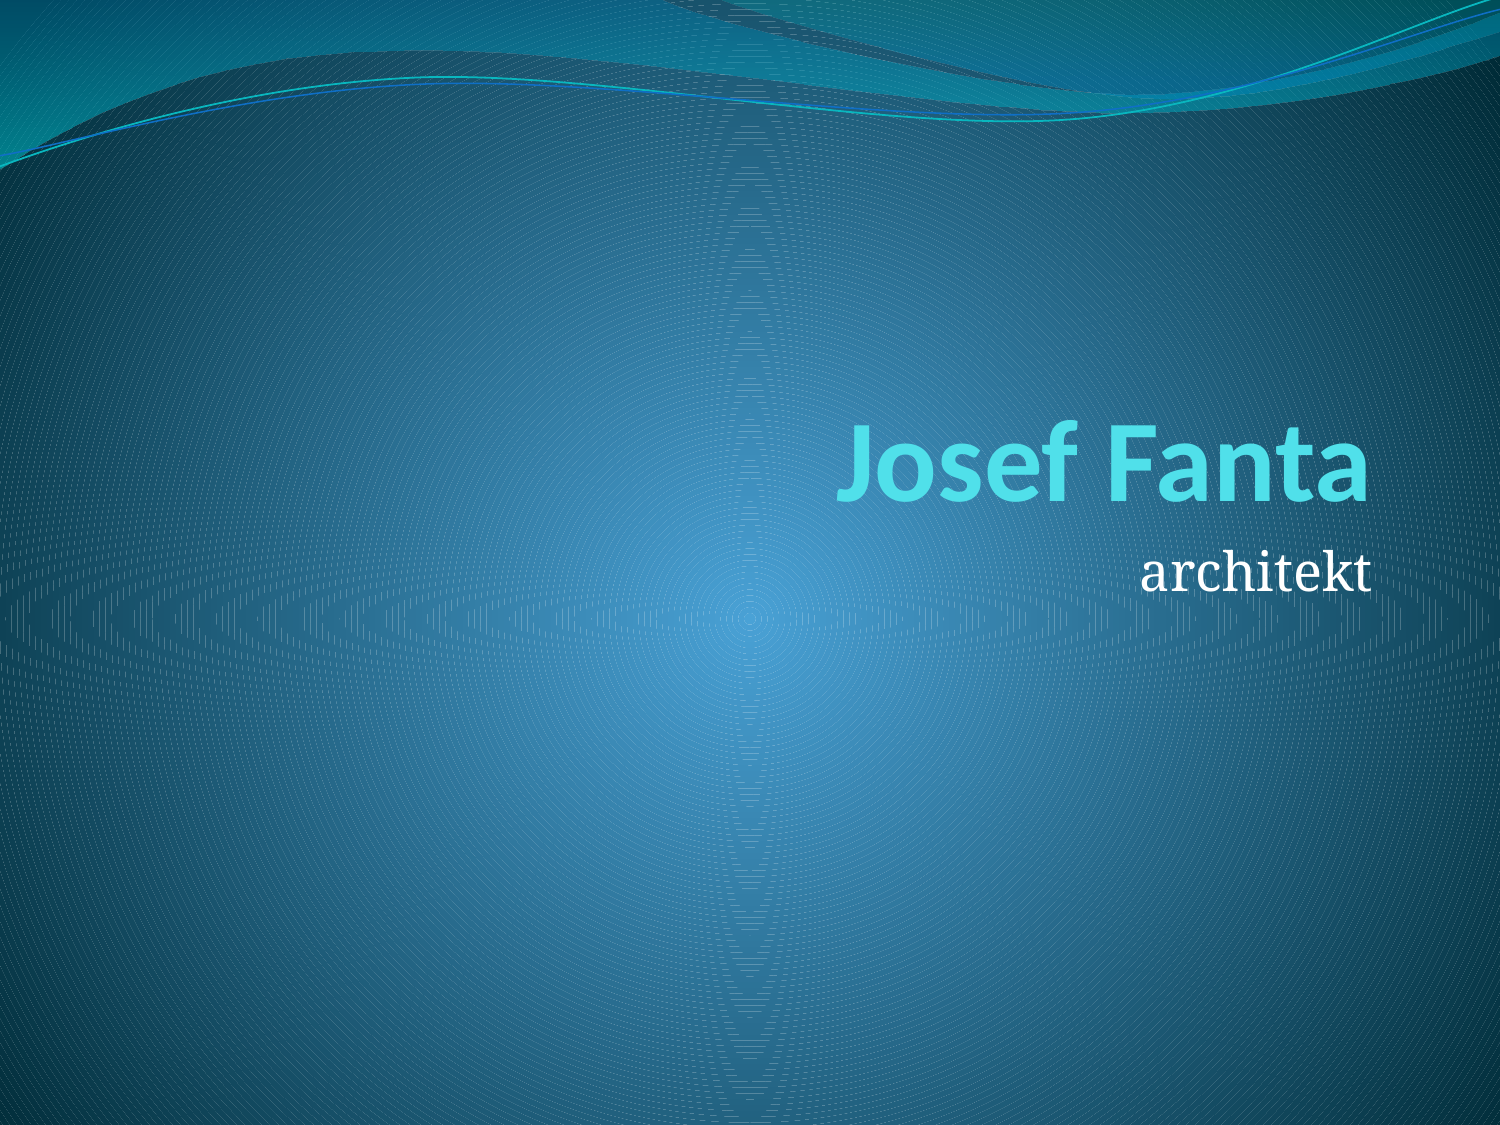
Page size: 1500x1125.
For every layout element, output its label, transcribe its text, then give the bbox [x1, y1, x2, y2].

title Josef Fanta [87, 224, 1376, 526]
subtitle architekt [87, 529, 1377, 818]
